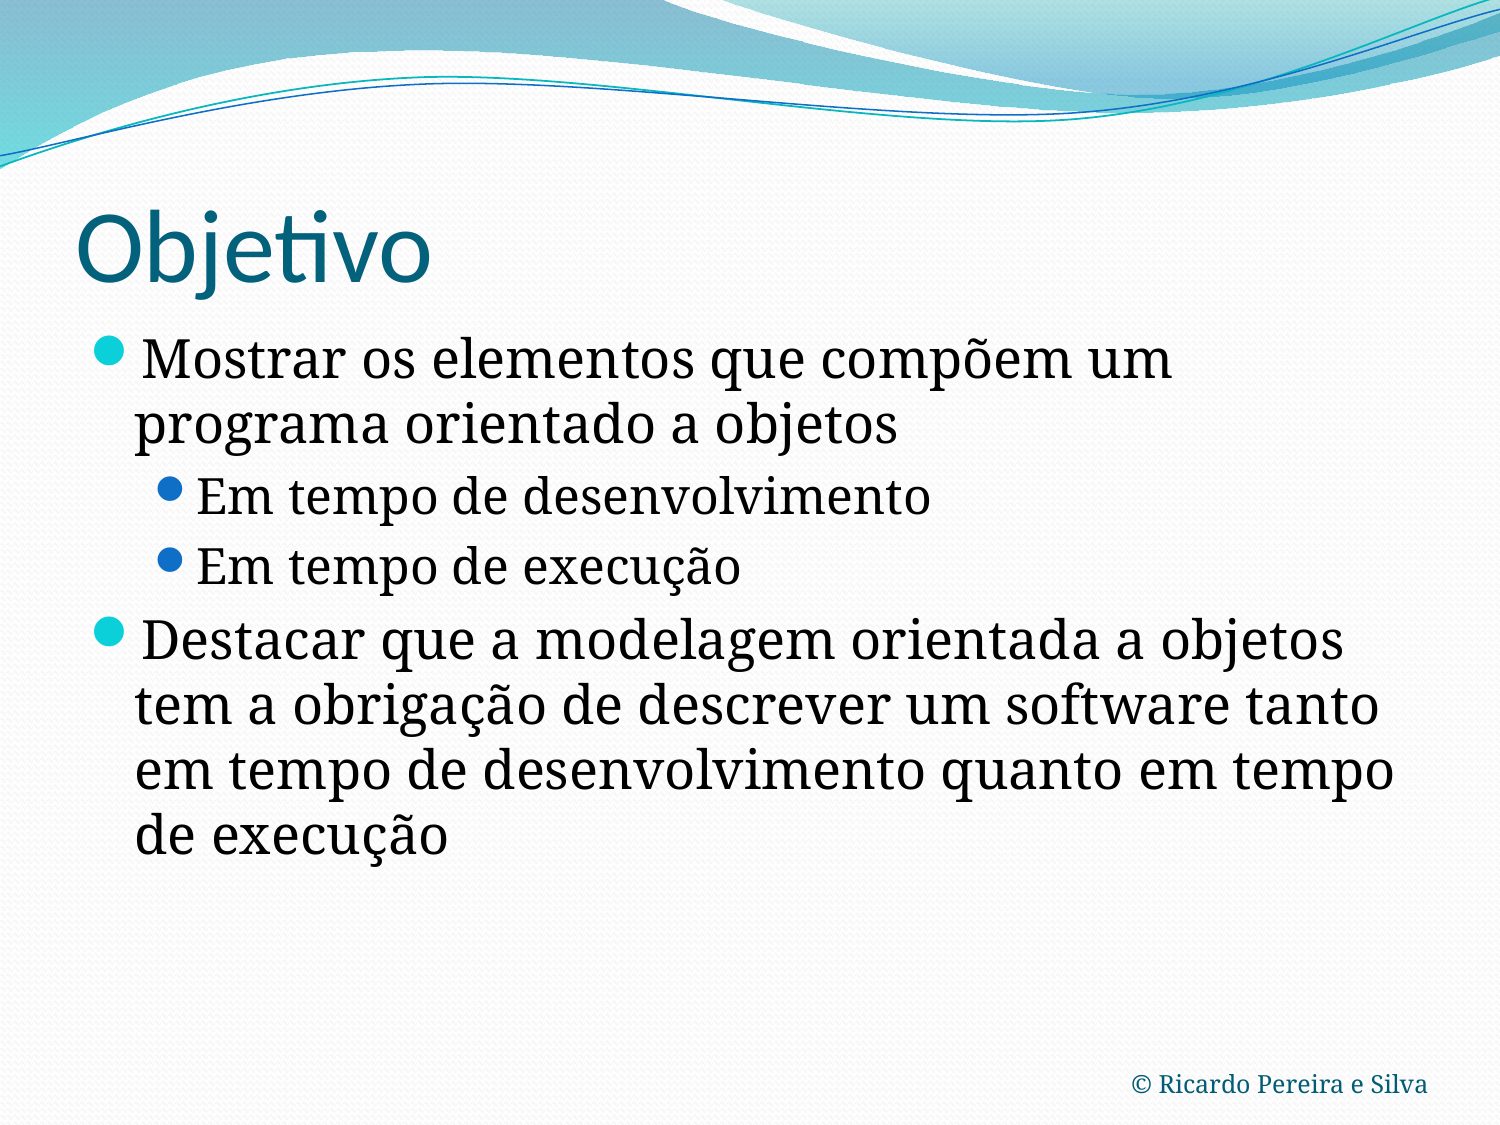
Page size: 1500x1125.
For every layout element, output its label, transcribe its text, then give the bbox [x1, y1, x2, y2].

title Objetivo [75, 115, 1425, 303]
list Mostrar os elementos que compõem um programa orientado a objetos Em tempo de desenvolvimento Em tempo de execução Destacar que a modelagem orientada a objetos tem a obrigação de descrever um software tanto em tempo de desenvolvimento quanto em tempo de execução [75, 317, 1425, 1038]
footer © Ricardo Pereira e Silva [1101, 1042, 1429, 1103]
